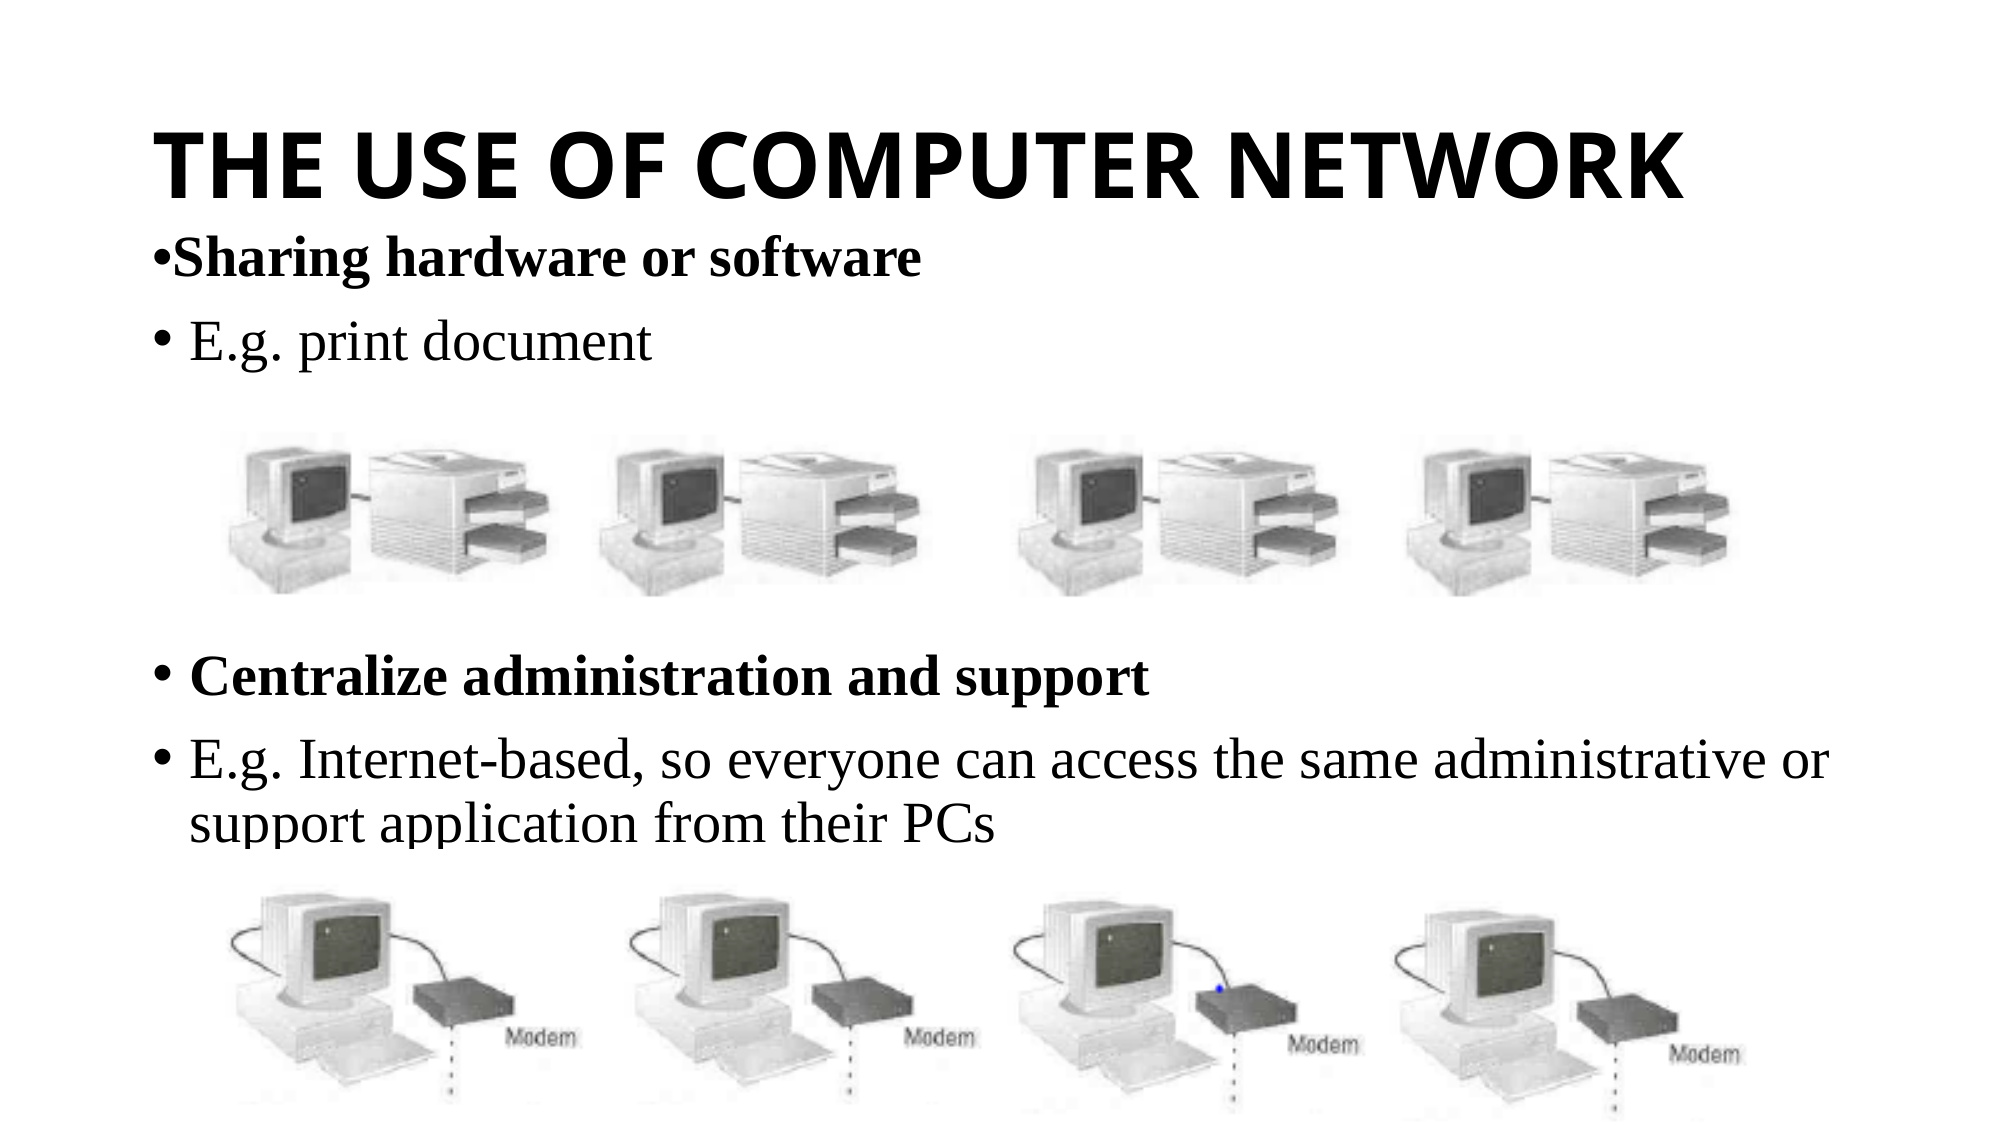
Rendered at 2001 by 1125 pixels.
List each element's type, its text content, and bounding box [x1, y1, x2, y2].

title THE USE OF COMPUTER NETWORK [137, 59, 1863, 218]
picture [192, 849, 1772, 1125]
picture [113, 377, 1839, 646]
list •Sharing hardware or software E.g. print document Centralize administration and support E.g. Internet-based, so everyone can access the same administrative or support application from their PCs [137, 218, 1863, 1014]
